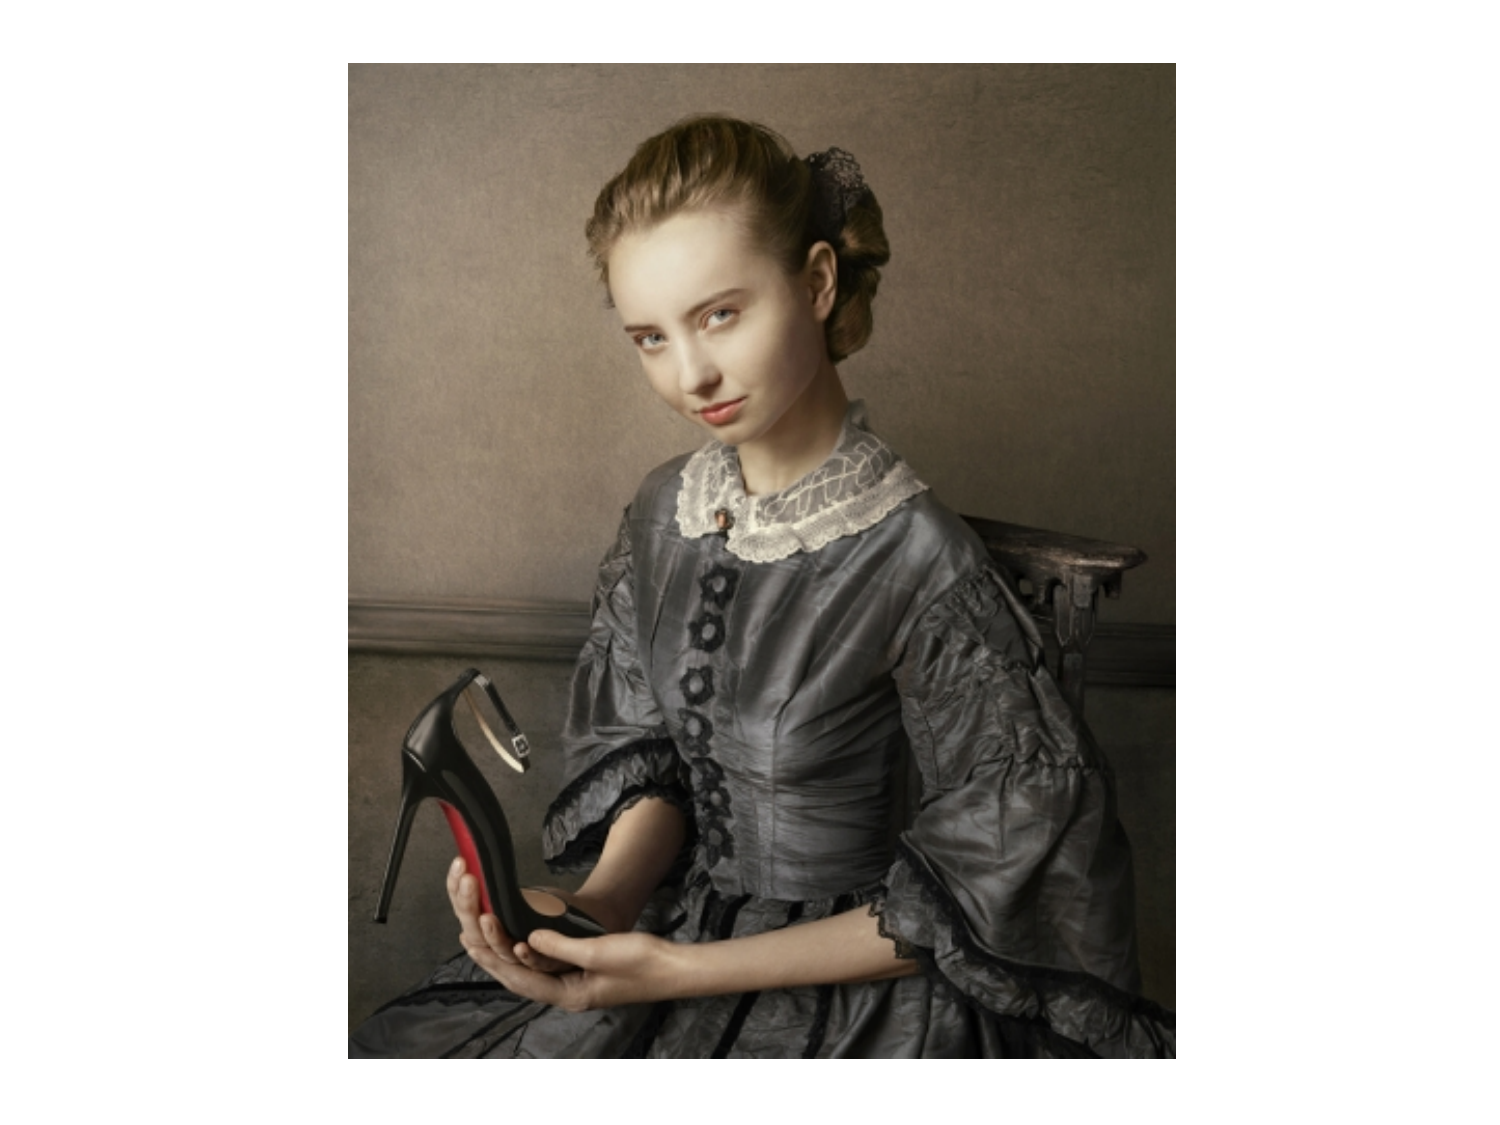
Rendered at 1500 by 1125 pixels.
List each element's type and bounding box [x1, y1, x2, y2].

picture [348, 63, 1176, 1059]
